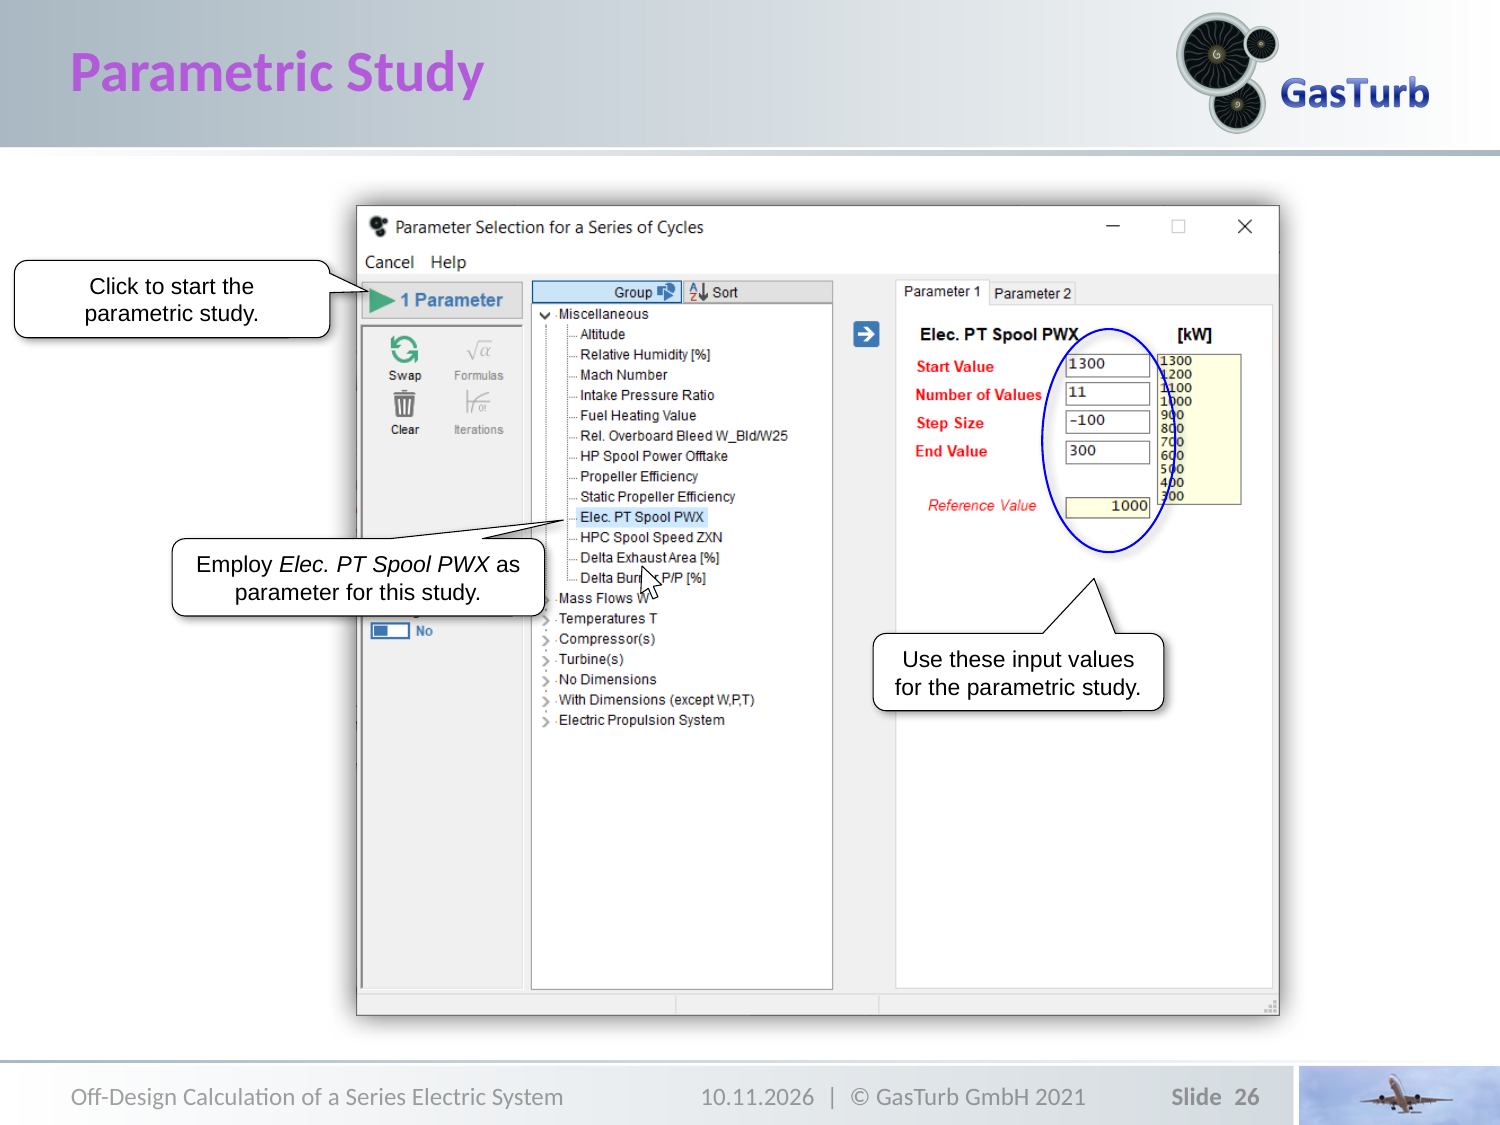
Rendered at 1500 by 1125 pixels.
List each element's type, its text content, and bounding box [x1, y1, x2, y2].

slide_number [665, 1065, 827, 1125]
picture [356, 205, 1280, 1017]
title Parametric Study [70, 0, 1164, 148]
text_box Employ Elec. PT Spool PWX as parameter for this study. [172, 538, 356, 617]
footer Off-Design Calculation of a Series Electric System [0, 1065, 665, 1125]
picture [0, 1060, 1500, 1125]
picture [0, 0, 1500, 156]
text_box Click to start the parametric study. [14, 260, 356, 338]
slide_number 26 [1234, 1065, 1294, 1125]
